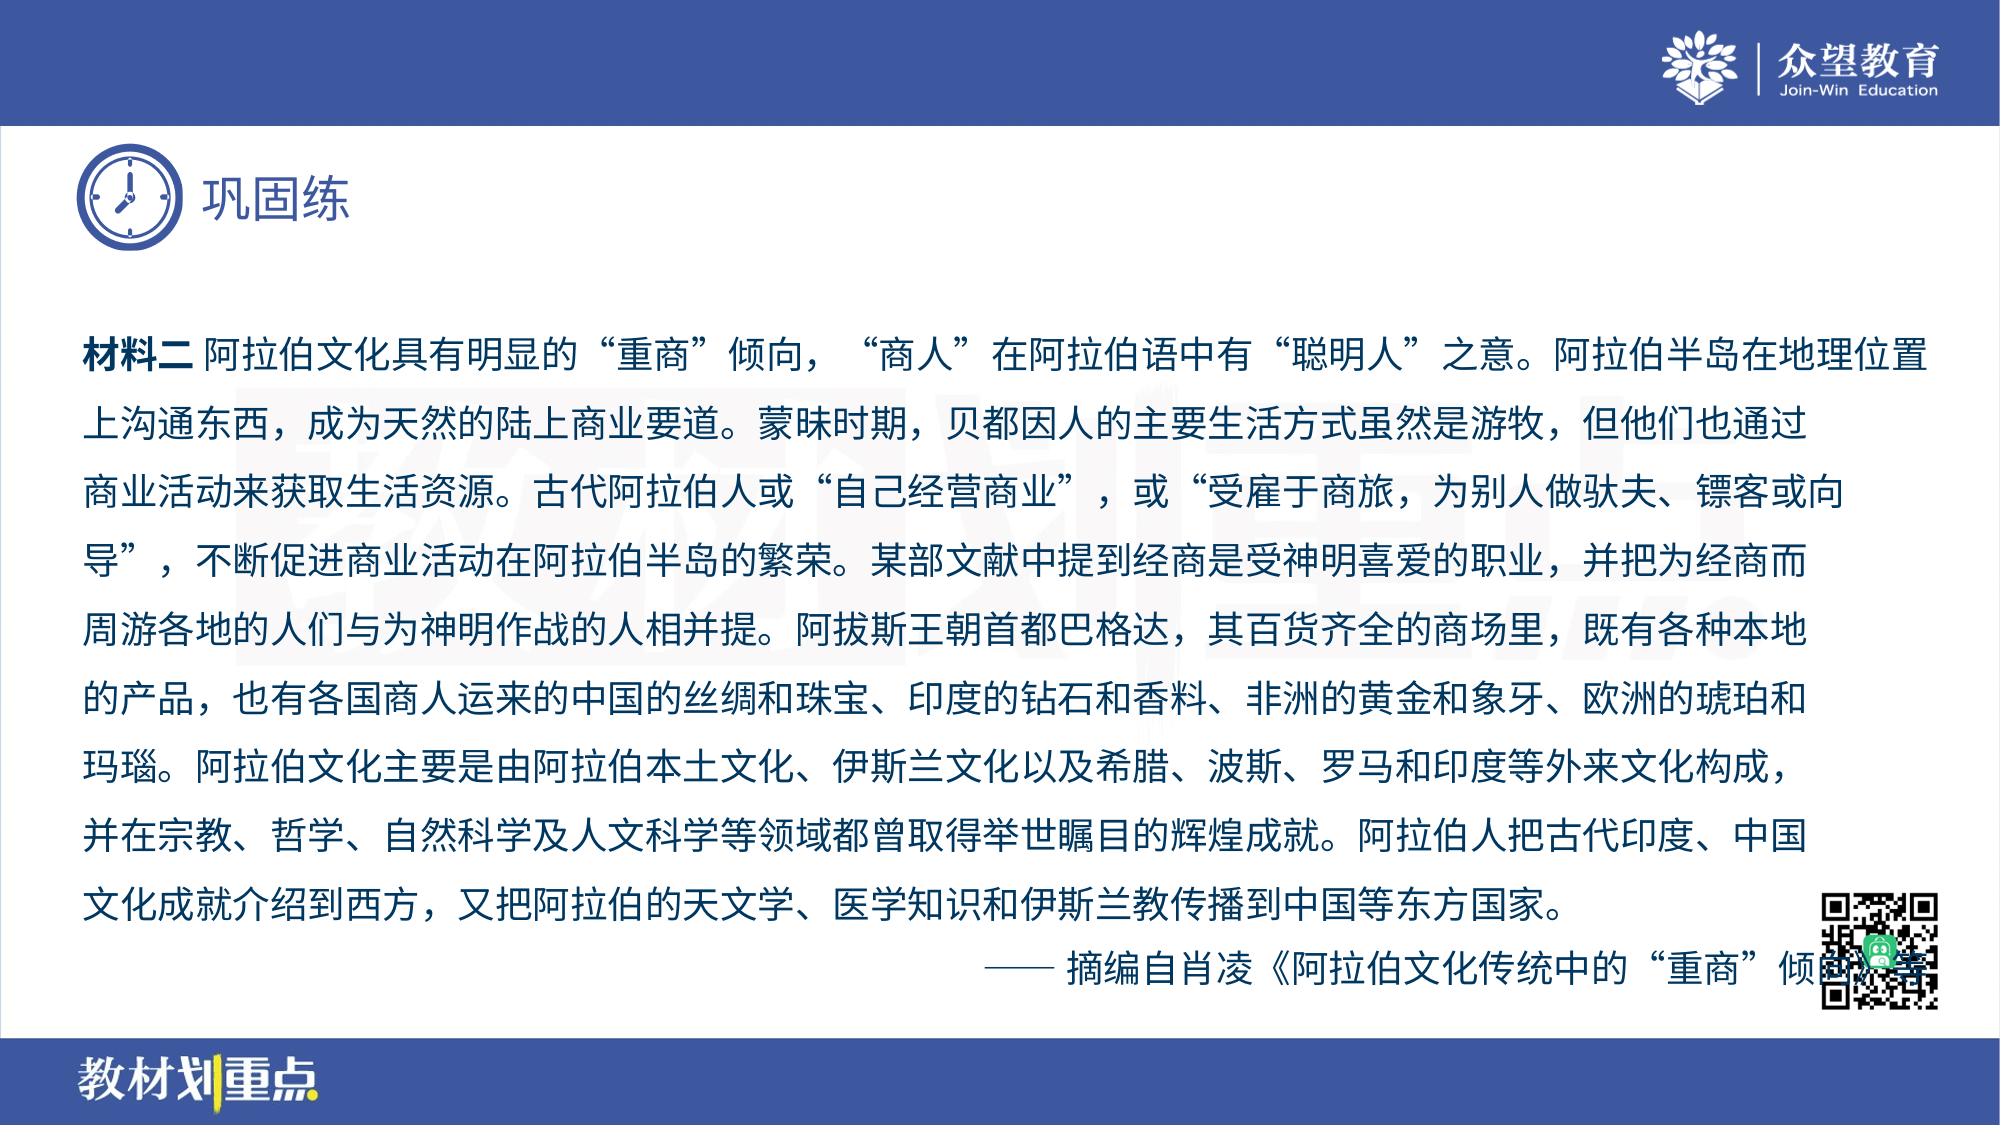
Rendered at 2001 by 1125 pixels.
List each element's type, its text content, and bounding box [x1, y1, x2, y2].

text_box 材料二 阿拉伯文化具有明显的“重商”倾向，“商人”在阿拉伯语中有“聪明人”之意。阿拉伯半岛在地理位置 上沟通东西，成为天然的陆上商业要道。蒙昧时期，贝都因人的主要生活方式虽然是游牧，但他们也通过 商业活动来获取生活资源。古代阿拉伯人或“自己经营商业”，或“受雇于商旅，为别人做驮夫、镖客或向 导”，不断促进商业活动在阿拉伯半岛的繁荣。某部文献中提到经商是受神明喜爱的职业，并把为经商而 周游各地的人们与为神明作战的人相并提。阿拔斯王朝首都巴格达，其百货齐全的商场里，既有各种本地 的产品，也有各国商人运来的中国的丝绸和珠宝、印度的钻石和香料、非洲的黄金和象牙、欧洲的琥珀和 玛瑙。阿拉伯文化主要是由阿拉伯本土文化、伊斯兰文化以及希腊、波斯、罗马和印度等外来文化构成， 并在宗教、哲学、自然科学及人文科学等领域都曾取得举世瞩目的辉煌成就。阿拉伯人把古代印度、中国 文化成就介绍到西方，又把阿拉伯的天文学、医学知识和伊斯兰教传播到中国等东方国家。 ——摘编自肖凌《阿拉伯文化传统中的“重商”倾向》等 [82, 307, 1817, 984]
picture [0, 0, 2000, 1125]
